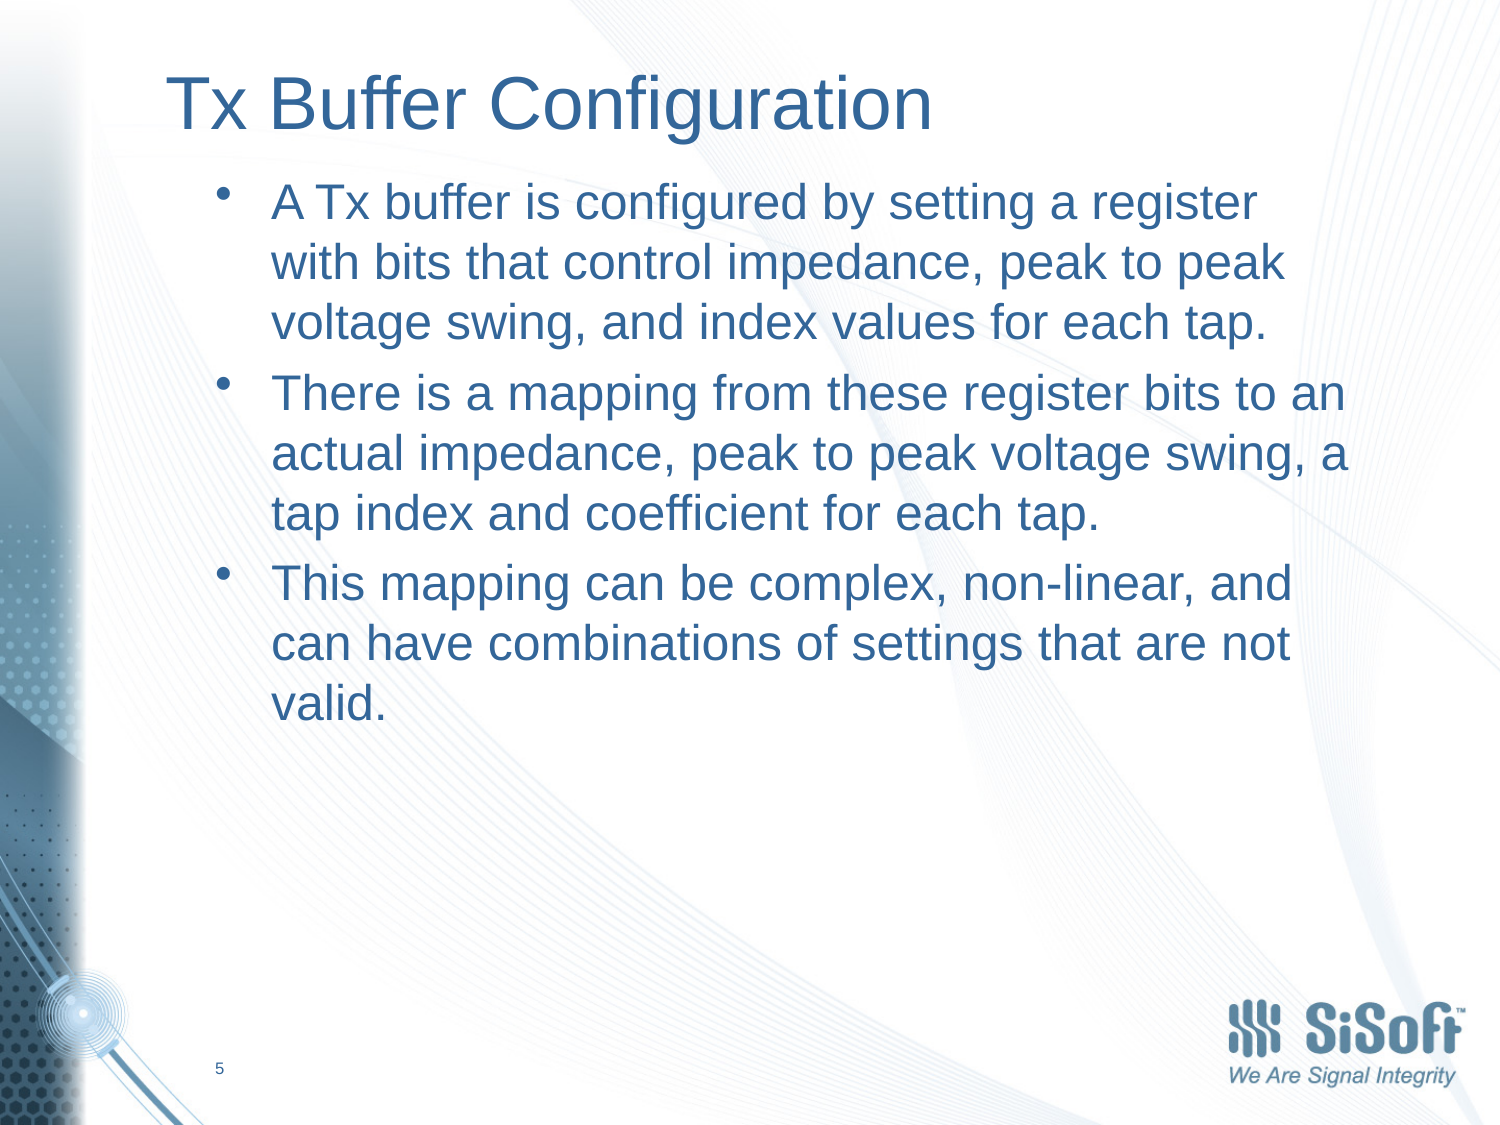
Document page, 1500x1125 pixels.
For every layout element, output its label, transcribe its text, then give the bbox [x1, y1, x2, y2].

title Tx Buffer Configuration [150, 24, 1300, 175]
list A Tx buffer is configured by setting a register with bits that control impedance, peak to peak voltage swing, and index values for each tap. There is a mapping from these register bits to an actual impedance, peak to peak voltage swing, a tap index and coefficient for each tap. This mapping can be complex, non-linear, and can have combinations of settings that are not valid. [200, 162, 1375, 988]
footer 5 [200, 1050, 975, 1104]
picture [0, 0, 1500, 1125]
